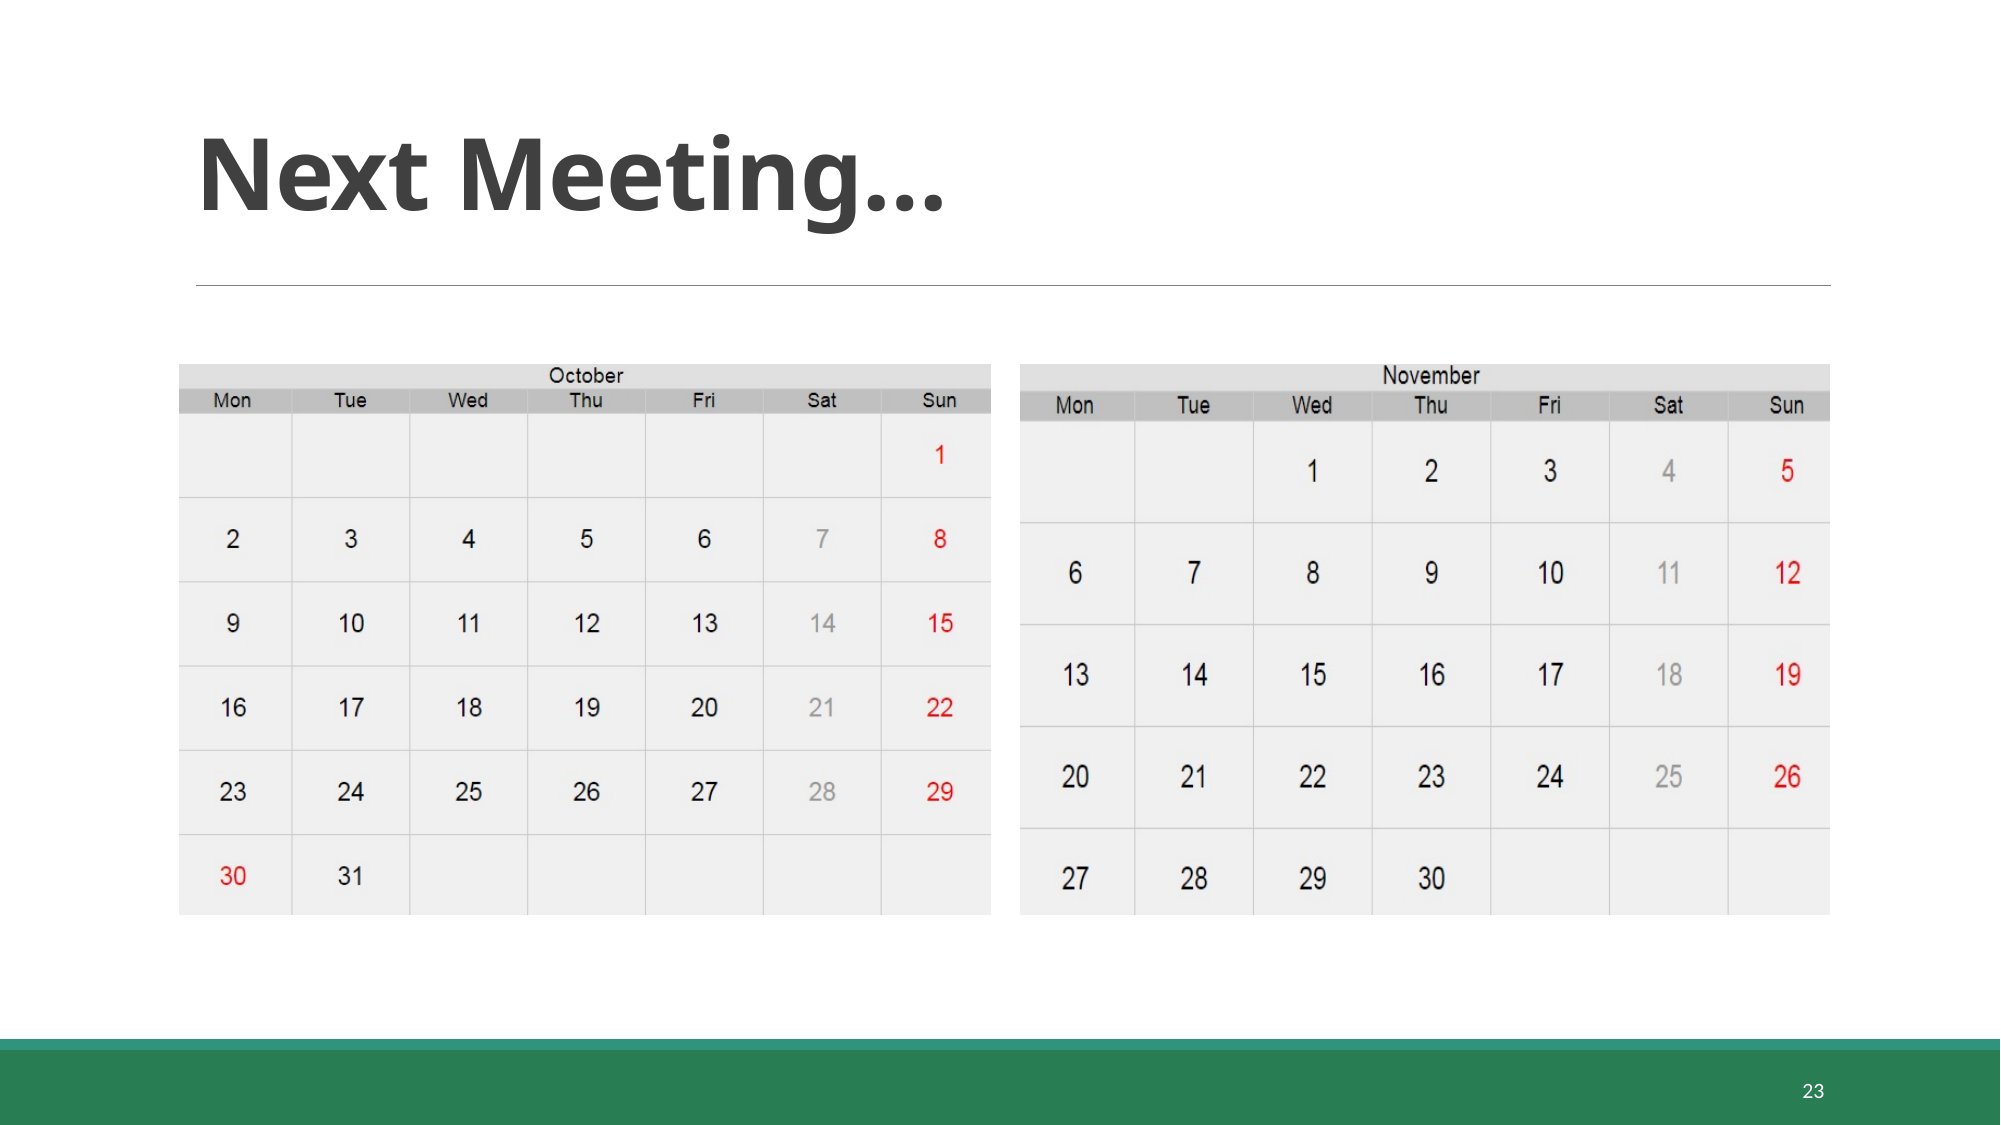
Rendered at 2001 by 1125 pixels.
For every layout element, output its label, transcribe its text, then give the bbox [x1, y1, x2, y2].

title Next Meeting… [179, 0, 1830, 238]
slide_number 23 [1624, 1059, 1840, 1120]
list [179, 364, 991, 915]
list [1019, 364, 1831, 915]
